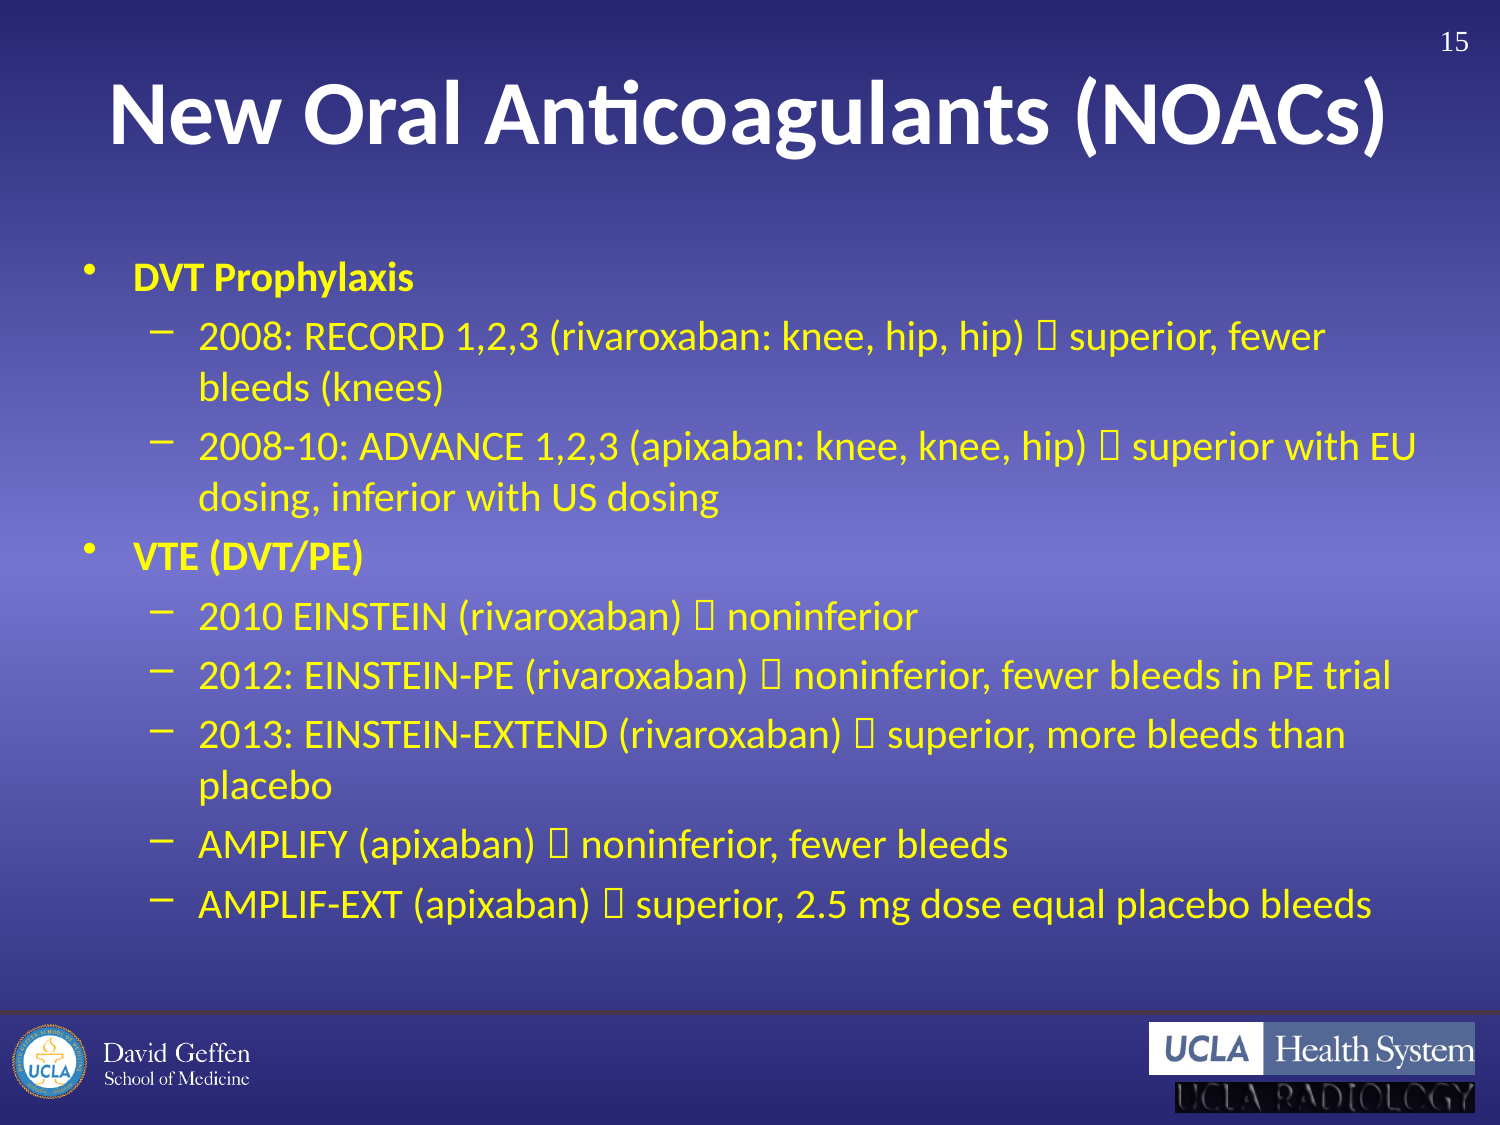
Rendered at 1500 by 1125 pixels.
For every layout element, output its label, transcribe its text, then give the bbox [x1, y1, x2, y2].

picture [1149, 1022, 1475, 1075]
title New Oral Anticoagulants (NOACs) [29, 44, 1470, 263]
picture [99, 1028, 250, 1095]
picture [1175, 1082, 1475, 1113]
list DVT Prophylaxis 2008: RECORD 1,2,3 (rivaroxaban: knee, hip, hip)  superior, fewer bleeds (knees) 2008-10: ADVANCE 1,2,3 (apixaban: knee, knee, hip)  superior with EU dosing, inferior with US dosing VTE (DVT/PE) 2010 EINSTEIN (rivaroxaban)  noninferior 2012: EINSTEIN-PE (rivaroxaban)  noninferior, fewer bleeds in PE trial 2013: EINSTEIN-EXTEND (rivaroxaban)  superior, more bleeds than placebo AMPLIFY (apixaban)  noninferior, fewer bleeds AMPLIF-EXT (apixaban)  superior, 2.5 mg dose equal placebo bleeds [74, 241, 1426, 1010]
slide_number 15 [1425, 15, 1500, 75]
picture [12, 1024, 88, 1099]
